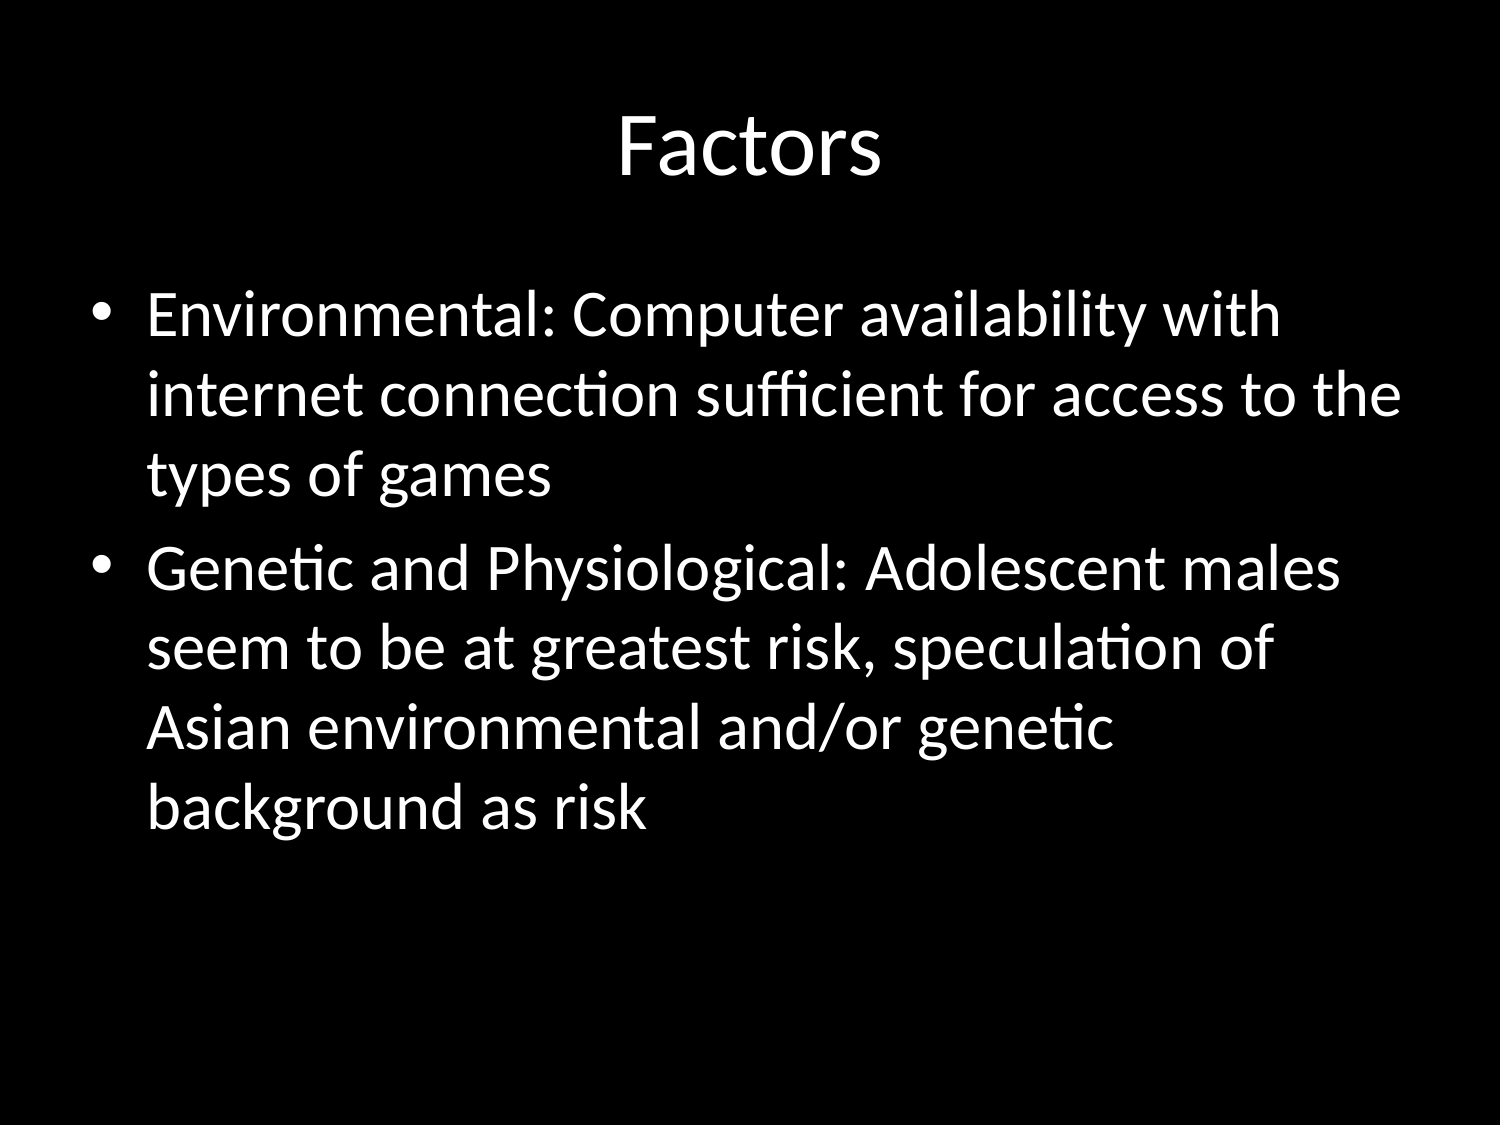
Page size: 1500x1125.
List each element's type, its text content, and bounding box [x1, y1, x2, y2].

title Factors [75, 45, 1425, 233]
list Environmental: Computer availability with internet connection sufficient for access to the types of games Genetic and Physiological: Adolescent males seem to be at greatest risk, speculation of Asian environmental and/or genetic background as risk [75, 262, 1425, 1005]
